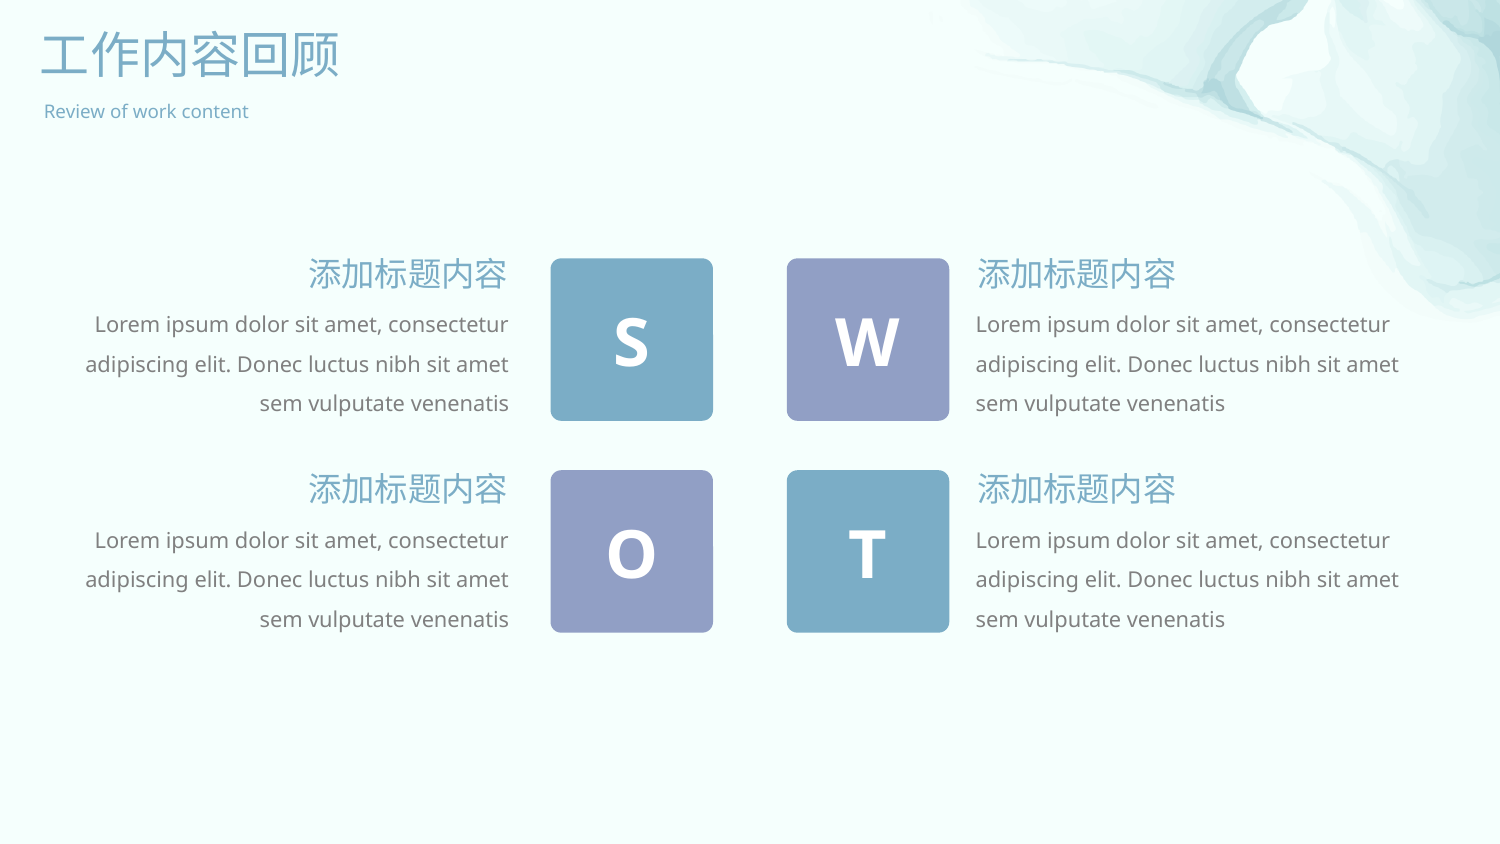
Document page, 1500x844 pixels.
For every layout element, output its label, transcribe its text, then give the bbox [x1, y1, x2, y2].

text_box Lorem ipsum dolor sit amet, consectetur adipiscing elit. Donec luctus nibh sit amet sem vulputate venenatis [975, 290, 1428, 424]
text_box 添加标题内容 [962, 245, 1192, 300]
text_box O [549, 469, 715, 634]
text_box Review of work content [28, 92, 264, 130]
text_box 添加标题内容 [293, 461, 523, 506]
text_box W [785, 257, 951, 422]
text_box 添加标题内容 [293, 245, 523, 290]
text_box T [785, 469, 951, 634]
text_box 添加标题内容 [962, 461, 1192, 516]
text_box 工作内容回顾 [25, 16, 356, 92]
text_box S [549, 257, 715, 422]
picture [0, 0, 1500, 844]
text_box Lorem ipsum dolor sit amet, consectetur adipiscing elit. Donec luctus nibh sit amet sem vulputate venenatis [975, 506, 1428, 640]
text_box Lorem ipsum dolor sit amet, consectetur adipiscing elit. Donec luctus nibh sit amet sem vulputate venenatis [72, 506, 525, 640]
text_box Lorem ipsum dolor sit amet, consectetur adipiscing elit. Donec luctus nibh sit amet sem vulputate venenatis [72, 290, 525, 424]
